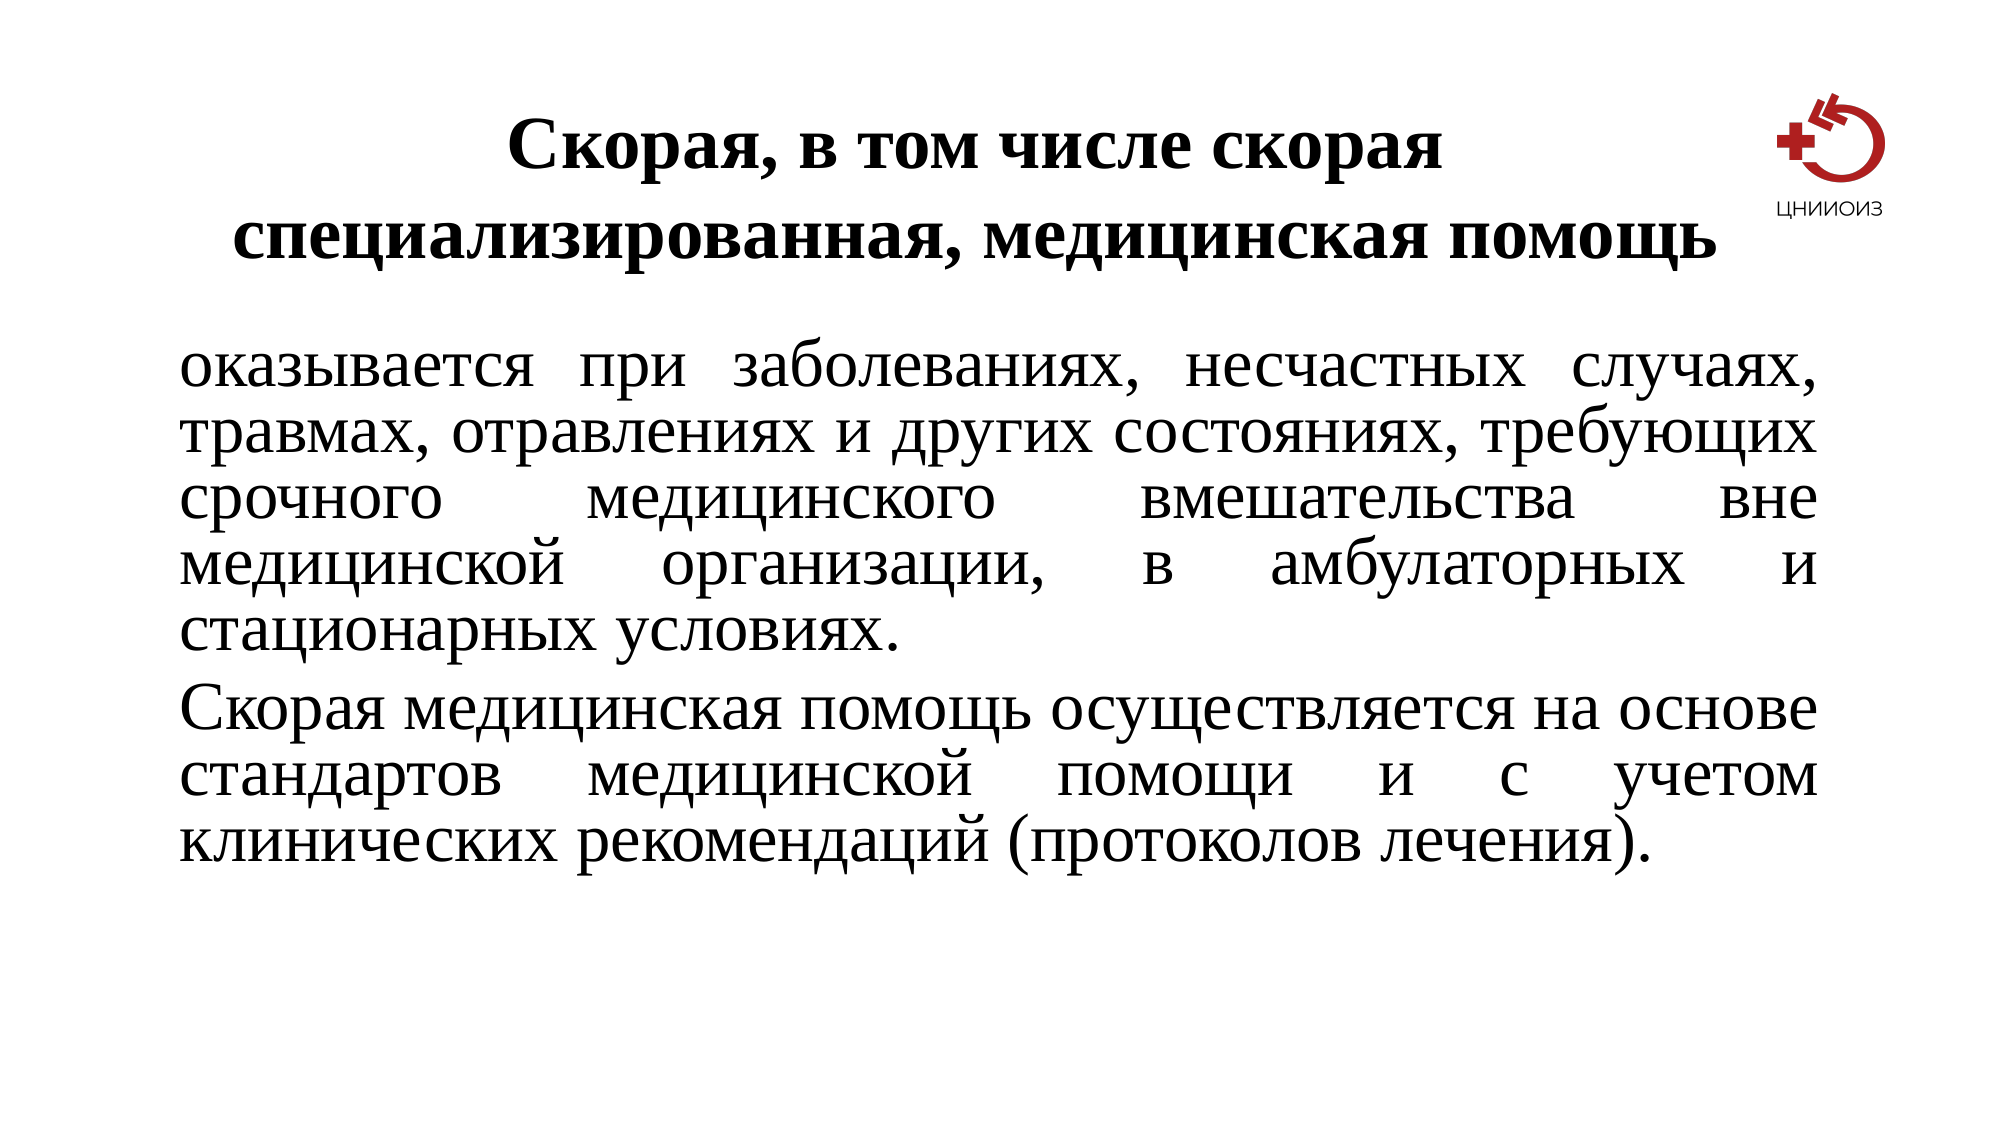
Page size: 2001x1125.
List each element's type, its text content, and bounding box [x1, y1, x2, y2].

picture [1777, 93, 1885, 219]
title Скорая, в том числе скорая специализированная, медицинская помощь [196, 111, 1755, 257]
list оказывается при заболеваниях, несчастных случаях, травмах, отравлениях и других состояниях, требующих срочного медицинского вмешательства вне медицинской организации, в амбулаторных и стационарных условиях. Скорая медицинская помощь осуществляется на основе стандартов медицинской помощи и с учетом клинических рекомендаций (протоколов лечения). [164, 326, 1836, 1063]
